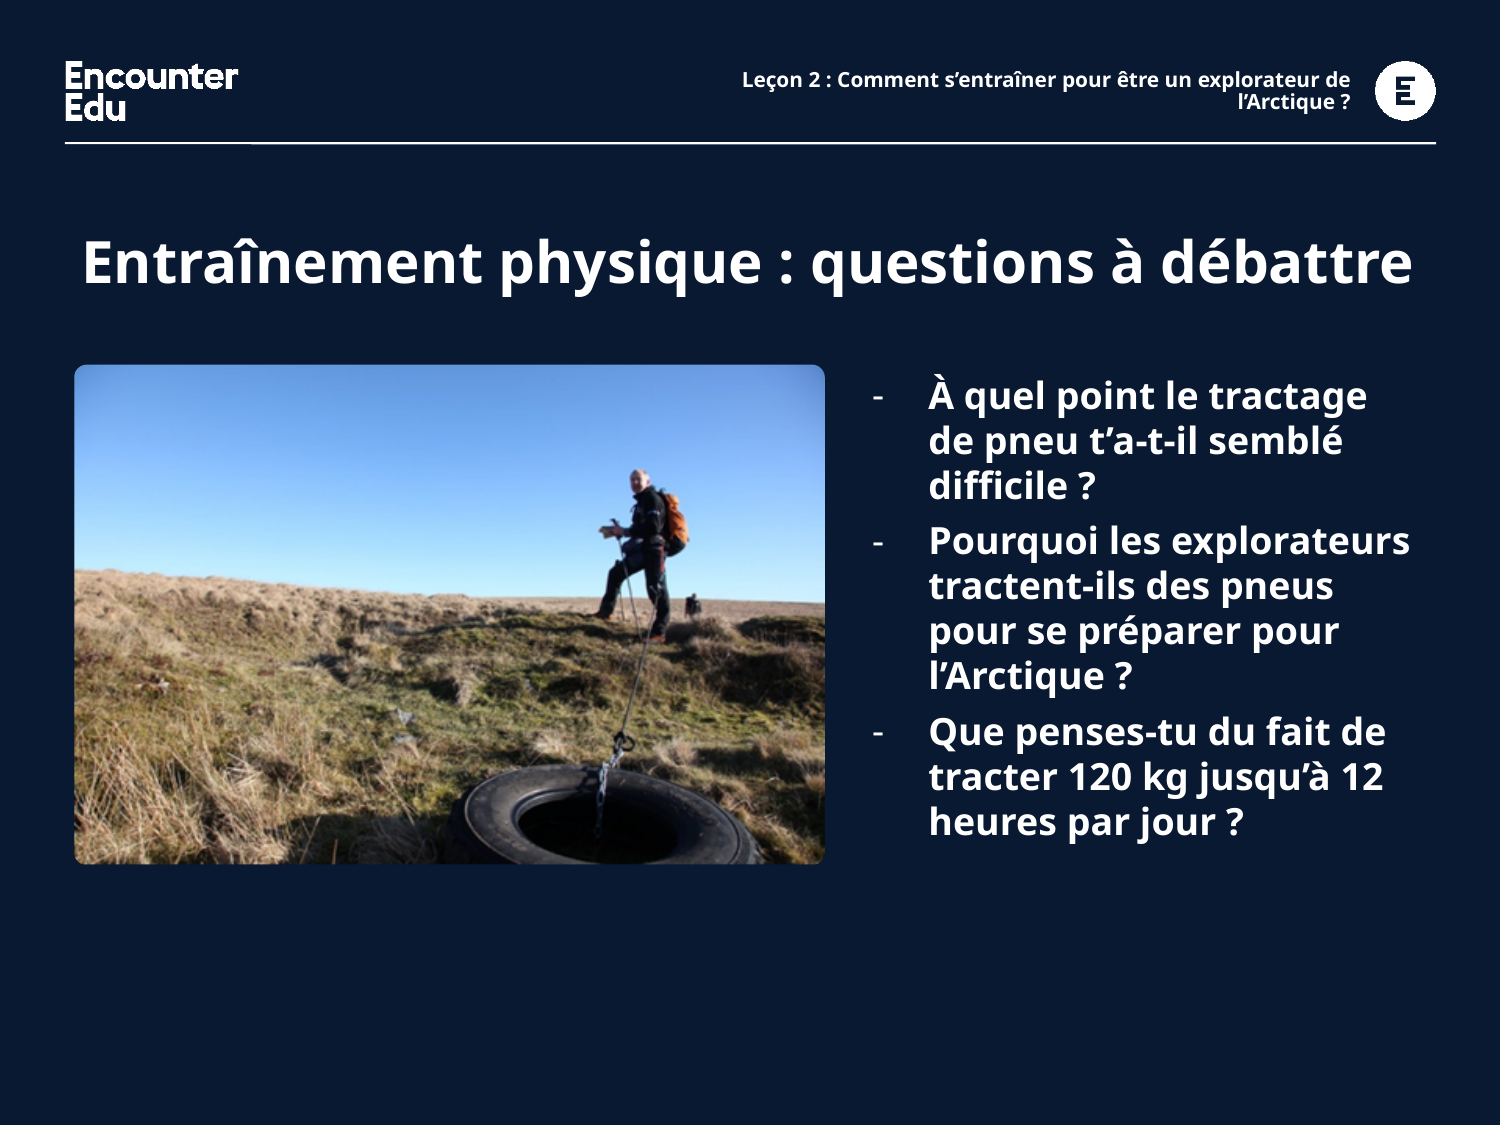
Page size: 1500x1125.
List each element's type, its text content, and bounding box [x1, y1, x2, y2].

picture [1373, 59, 1437, 122]
text_box À quel point le tractage de pneu t’a-t-il semblé difficile ? Pourquoi les explorateurs tractent-ils des pneus pour se préparer pour l’Arctique ? Que penses-tu du fait de tracter 120 kg jusqu’à 12 heures par jour ? [857, 364, 1427, 851]
title Leçon 2 : Comment s’entraîner pour être un explorateur de l’Arctique ? [621, 71, 1359, 113]
text_box Entraînement physique : questions à débattre [73, 163, 1424, 367]
picture [73, 364, 826, 866]
picture [61, 59, 243, 122]
